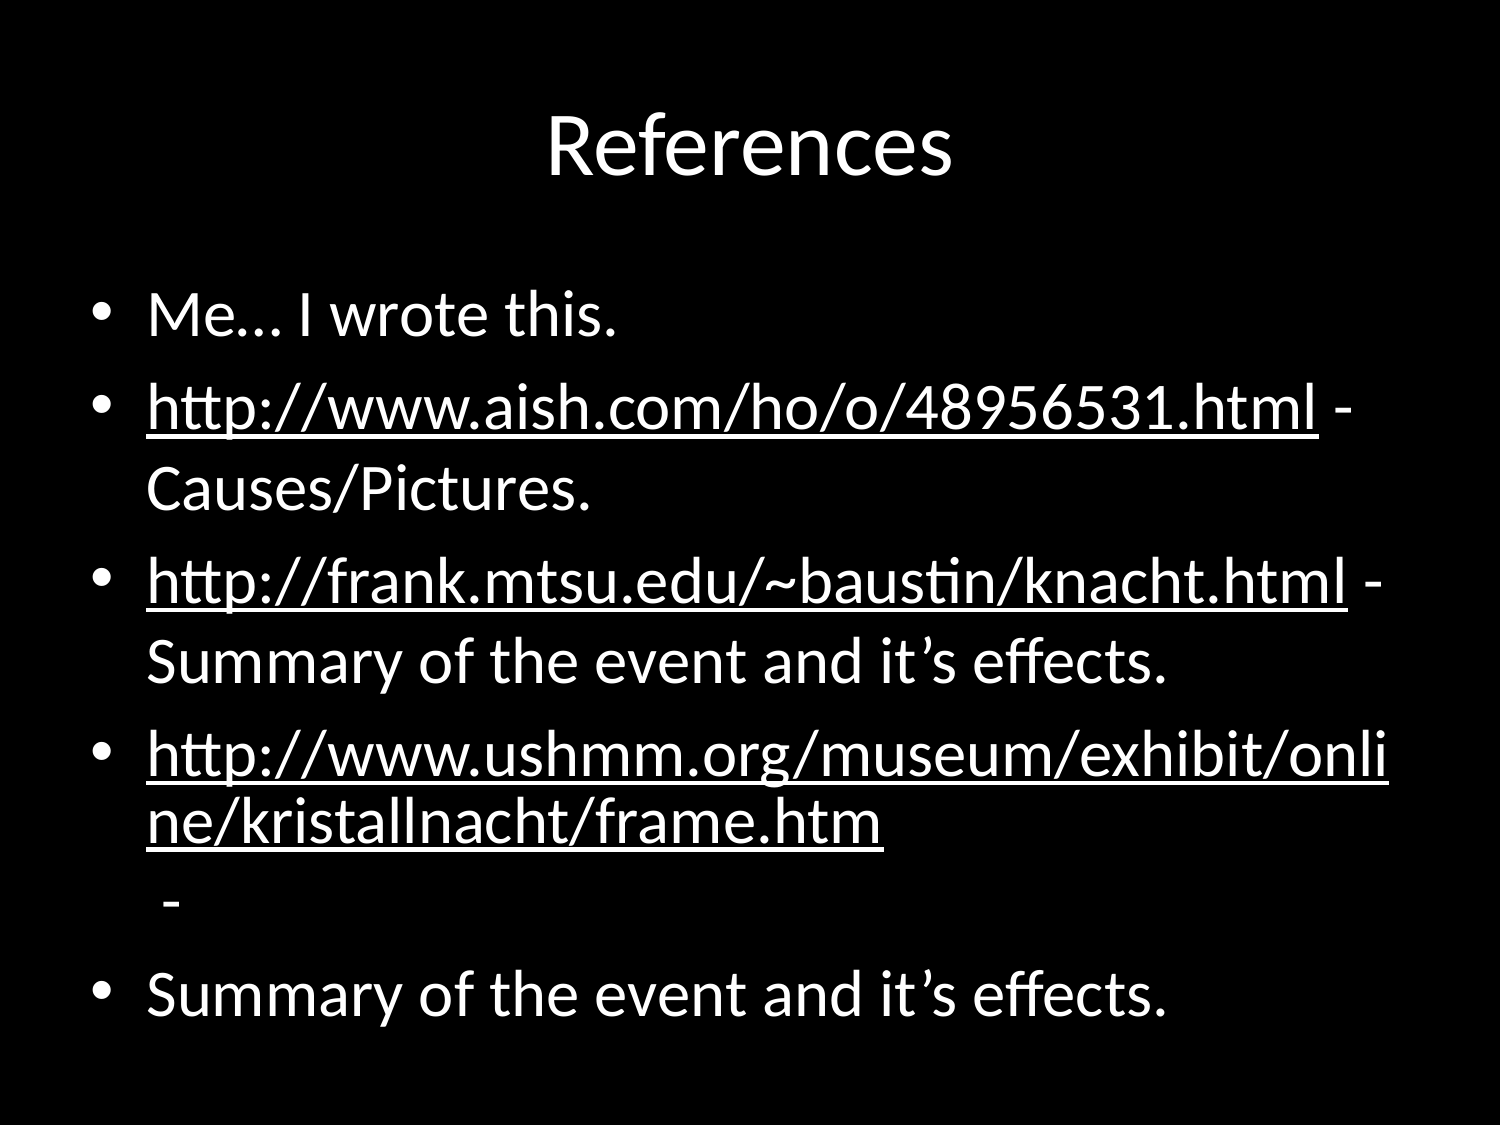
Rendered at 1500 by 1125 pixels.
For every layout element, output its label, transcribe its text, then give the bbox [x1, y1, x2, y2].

list Me… I wrote this. http://www.aish.com/ho/o/48956531.html - Causes/Pictures. http://frank.mtsu.edu/~baustin/knacht.html - Summary of the event and it’s effects. http://www.ushmm.org/museum/exhibit/online/kristallnacht/frame.htm - Summary of the event and it’s effects. [75, 262, 1425, 1005]
title References [75, 45, 1425, 233]
